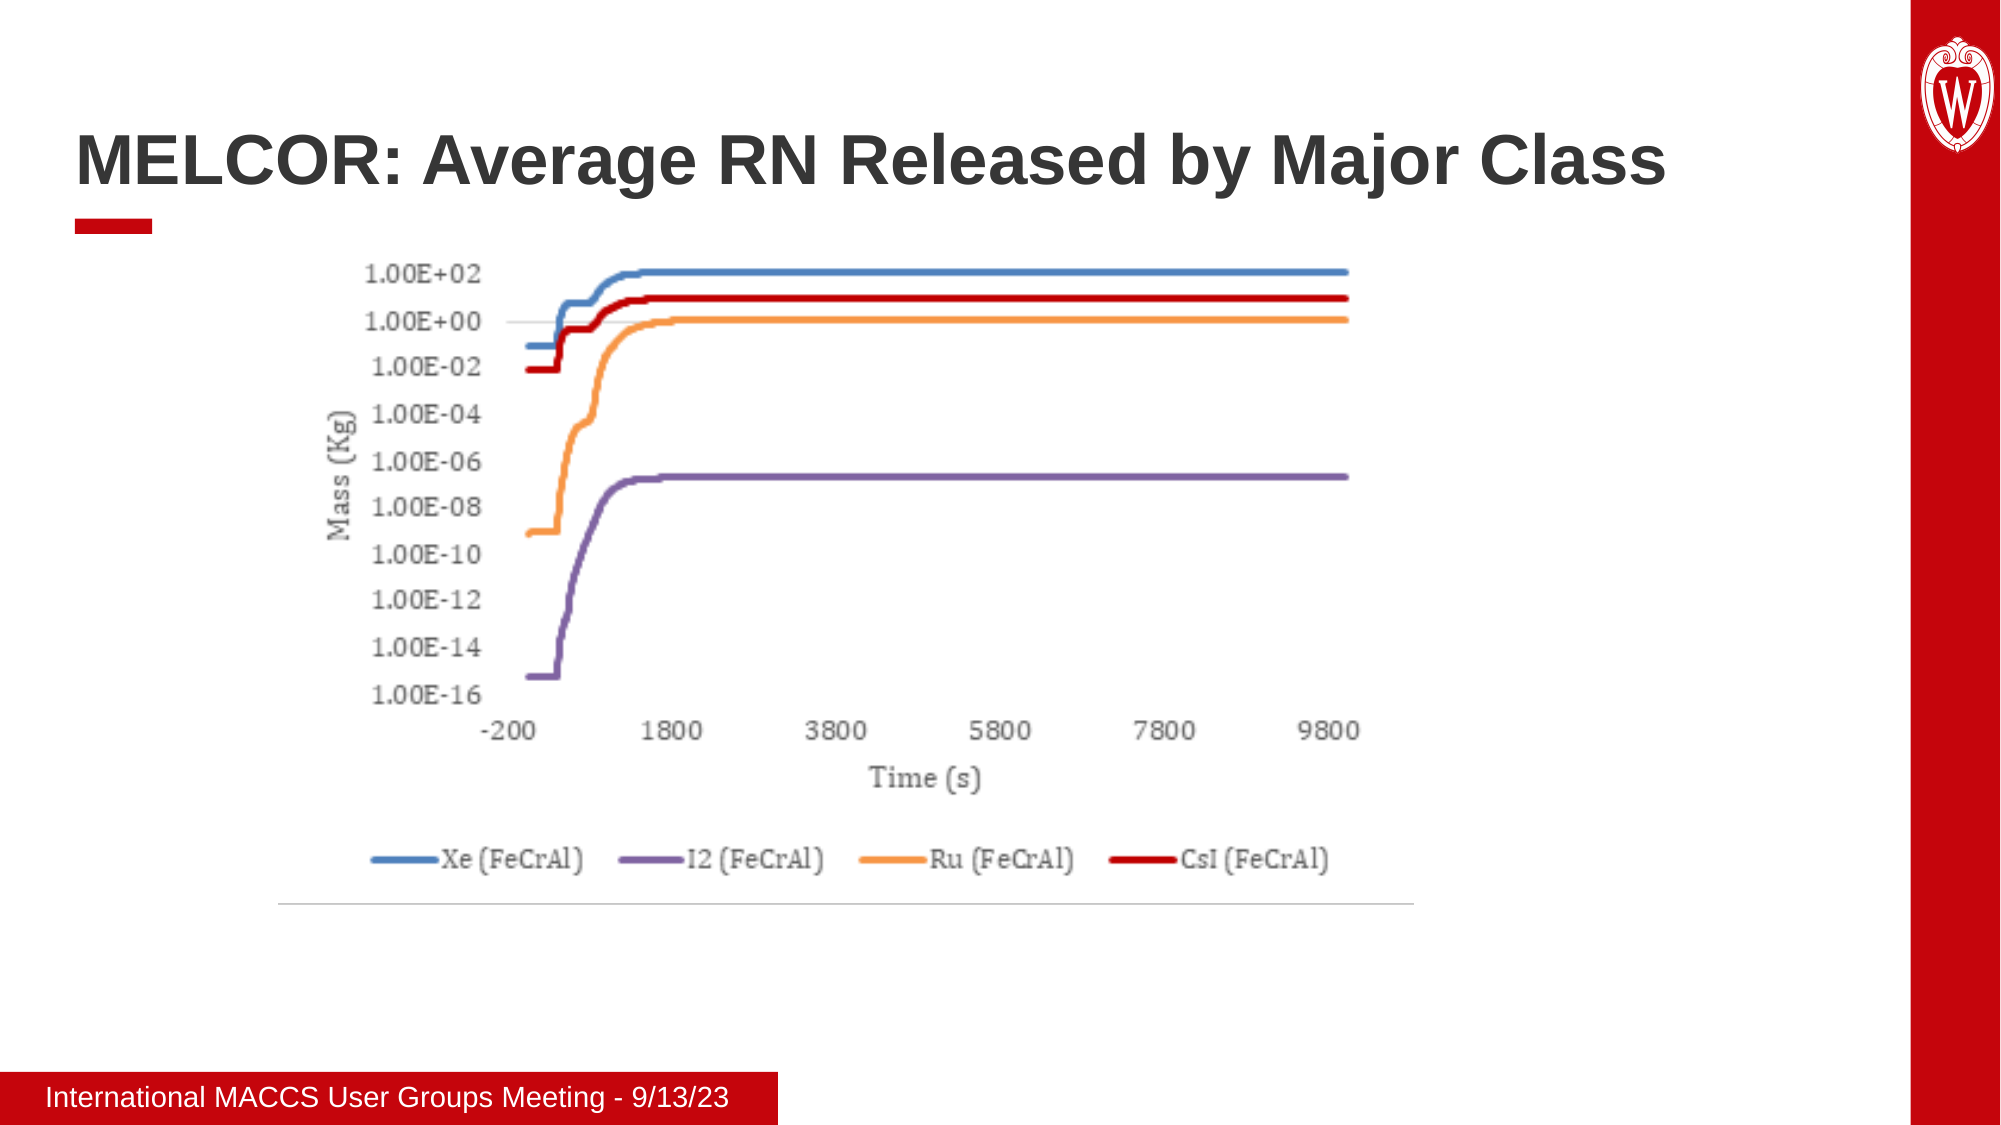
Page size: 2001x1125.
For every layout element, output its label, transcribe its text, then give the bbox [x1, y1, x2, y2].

text_box [617, 193, 2000, 299]
list MELCOR: Average RN Released by Major Class [75, 115, 1863, 200]
text_box [1414, 299, 2000, 303]
picture [278, 217, 1414, 908]
list International MACCS User Groups Meeting - 9/13/23 [0, 1071, 778, 1125]
picture [1920, 36, 1995, 154]
